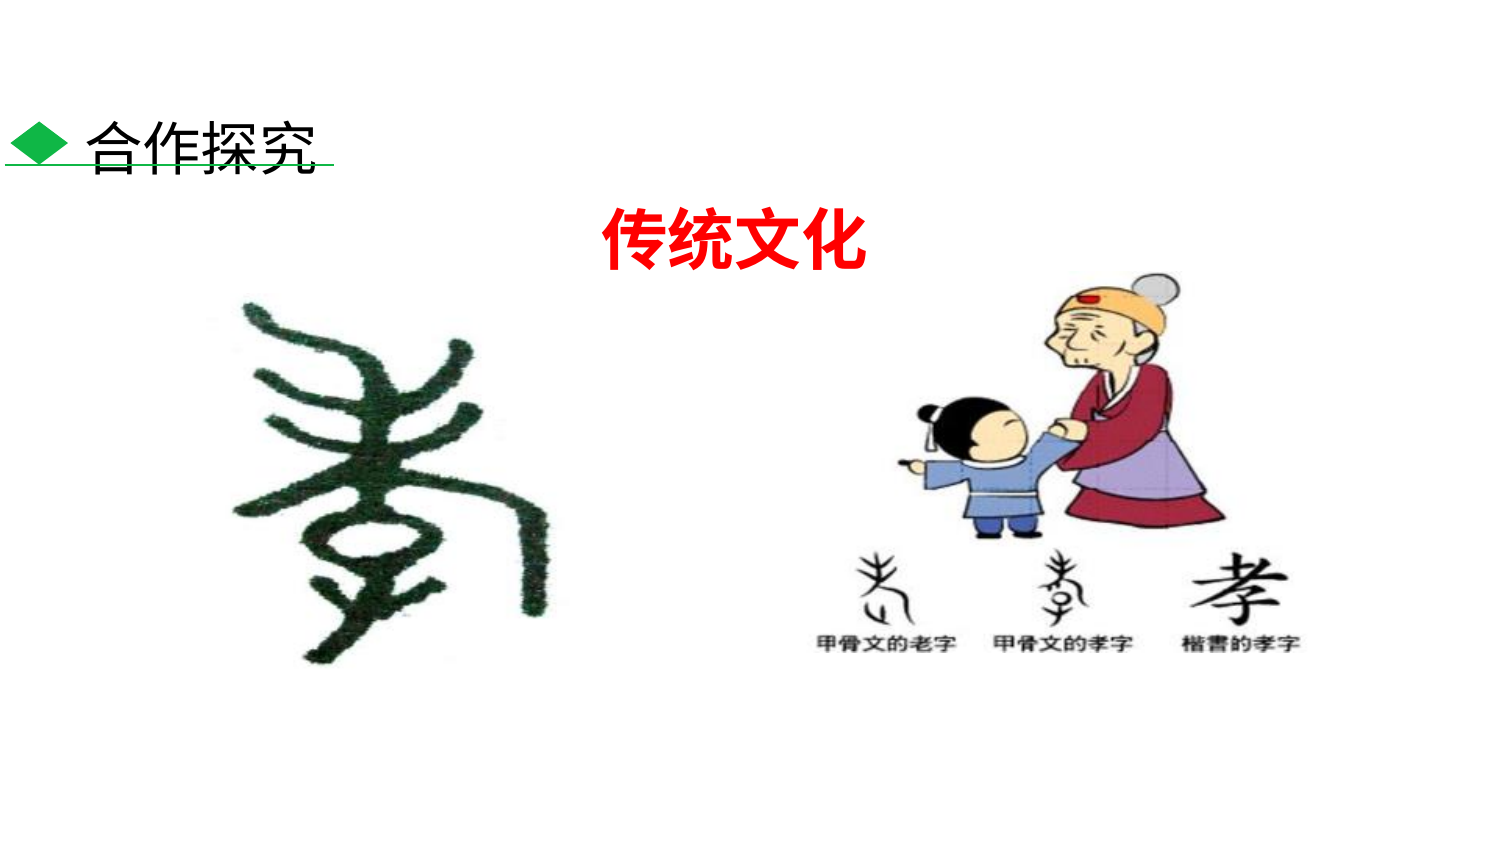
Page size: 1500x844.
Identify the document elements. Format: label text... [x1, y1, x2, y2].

text_box 传统文化 [586, 190, 986, 286]
picture [206, 293, 571, 670]
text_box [4, 105, 334, 191]
picture [794, 271, 1329, 653]
